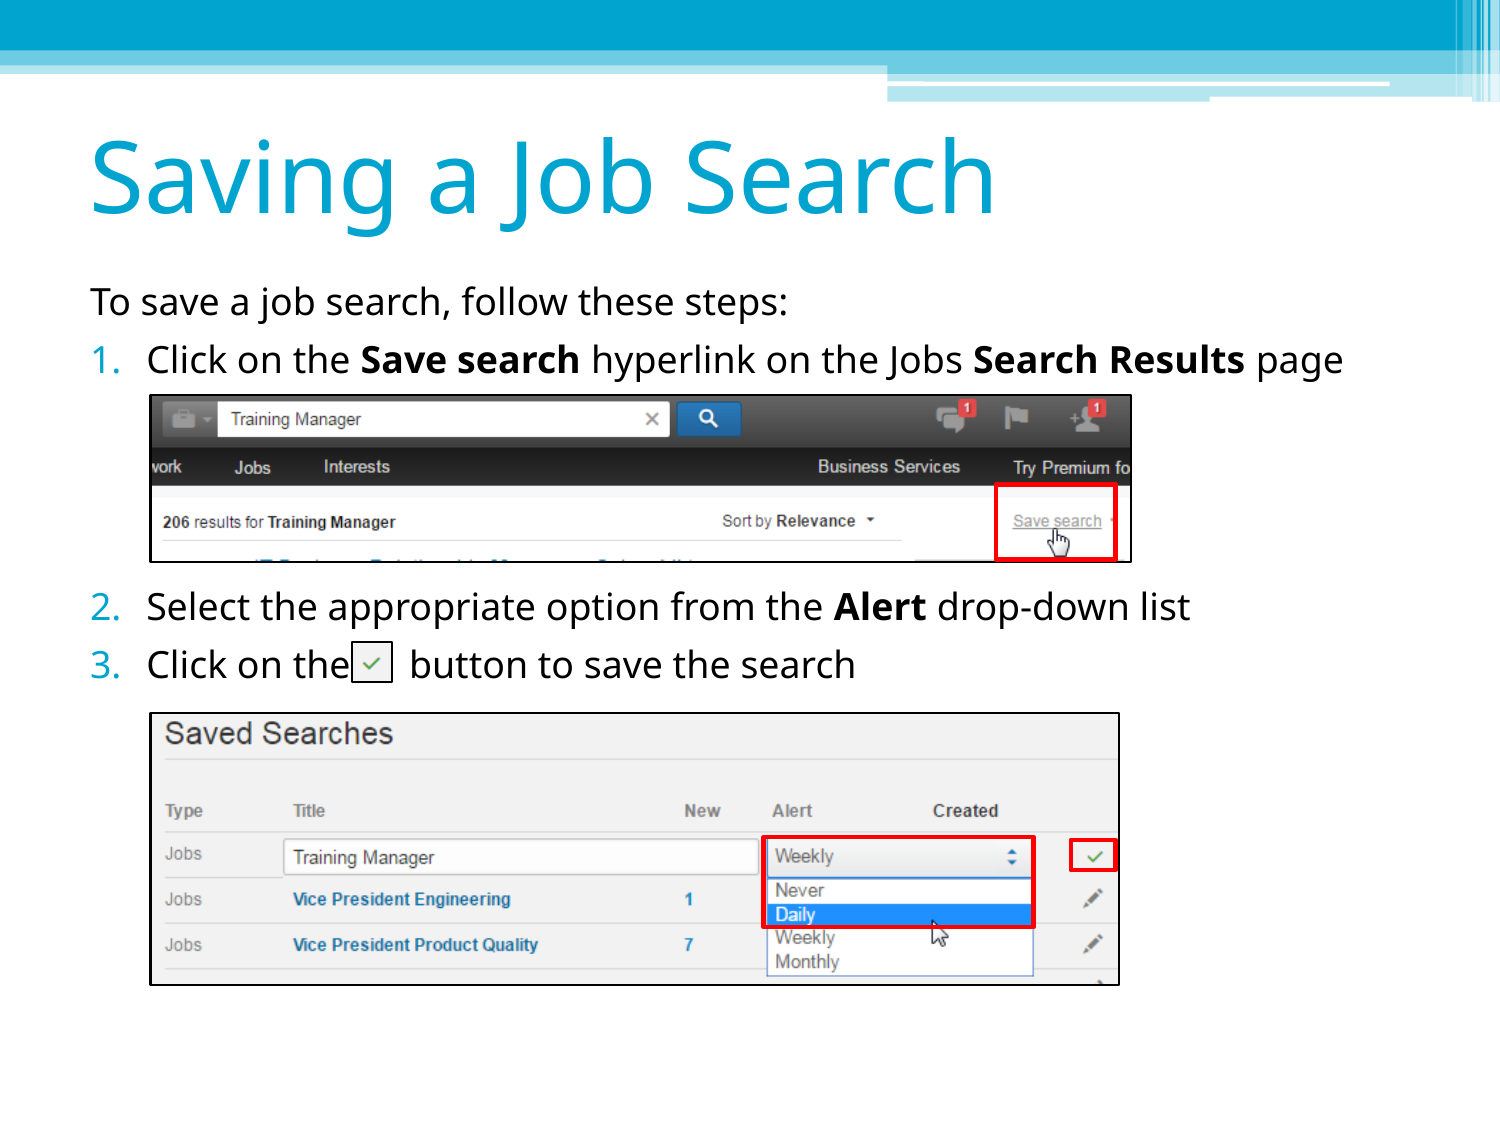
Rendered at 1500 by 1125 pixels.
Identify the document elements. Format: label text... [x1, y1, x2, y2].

picture [353, 643, 391, 681]
title Saving a Job Search [75, 85, 1425, 261]
picture [151, 713, 1118, 984]
picture [151, 395, 1130, 561]
text_box To save a job search, follow these steps: Click on the Save search hyperlink on the Jobs Search Results page Select the appropriate option from the Alert drop-down list Click on the button to save the search [65, 270, 1440, 694]
